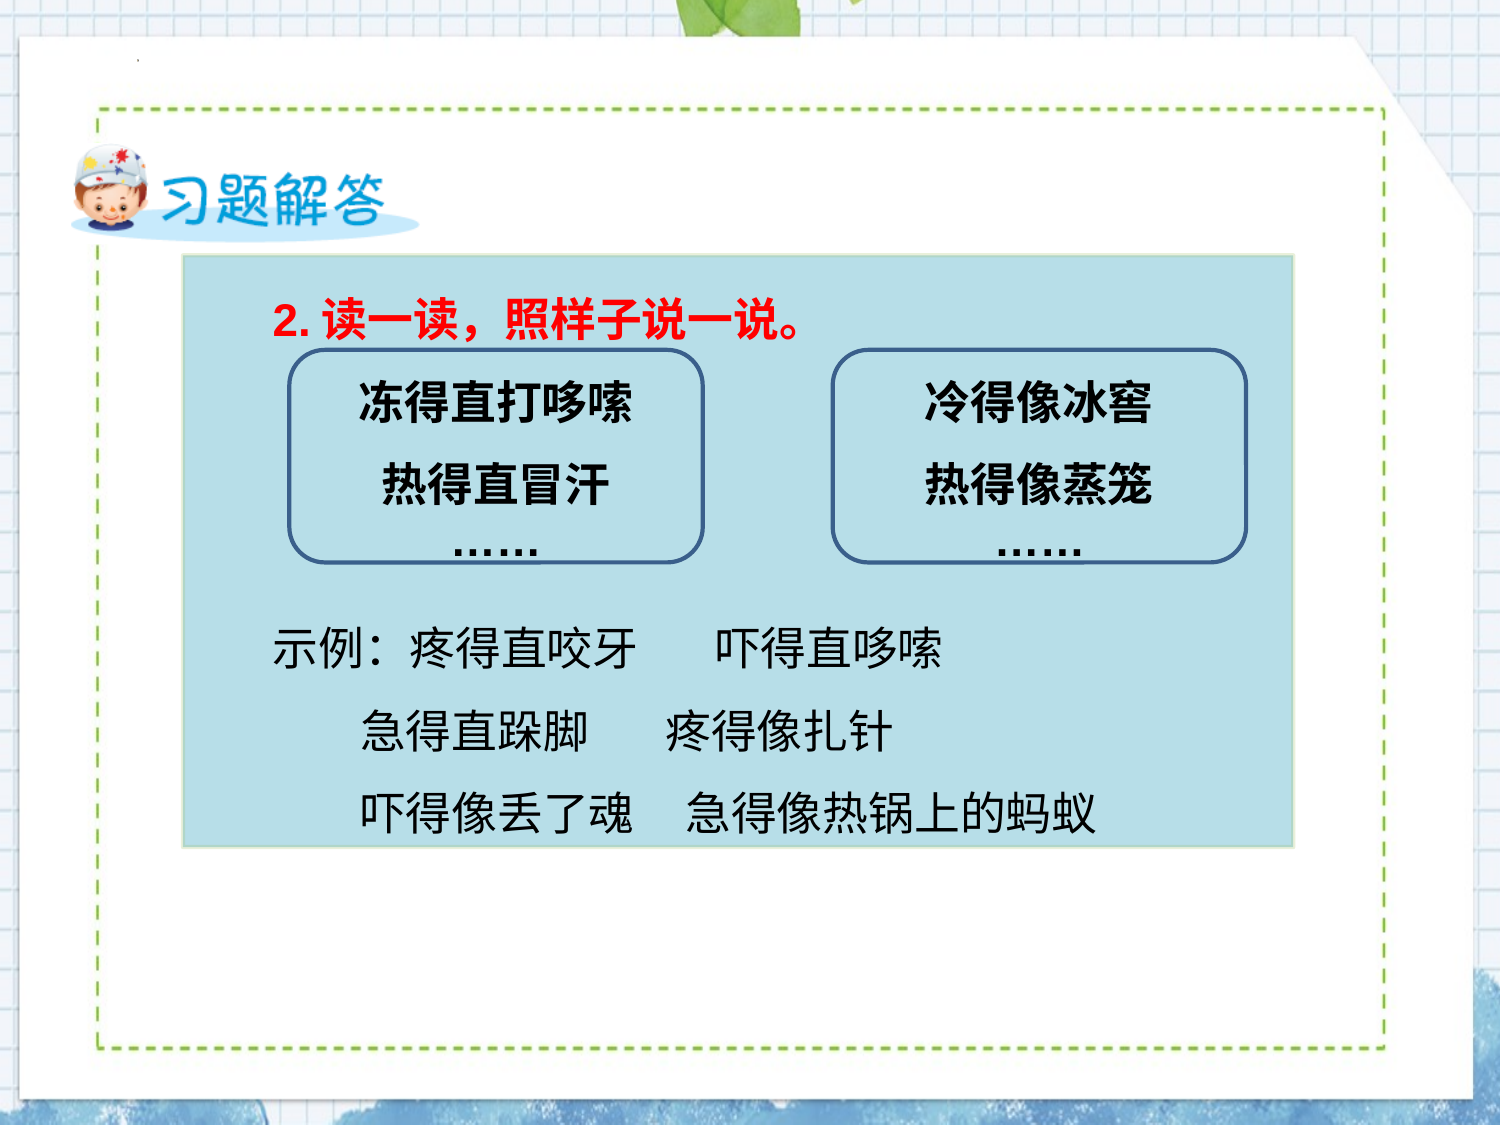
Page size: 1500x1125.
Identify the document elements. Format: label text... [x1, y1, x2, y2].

text_box 2.读一读，照样子说一说。 示例：疼得直咬牙 吓得直哆嗦 急得直跺脚 疼得像扎针 吓得像丢了魂 急得像热锅上的蚂蚁 [181, 253, 1295, 849]
text_box 冻得直打哆嗦 热得直冒汗 …… [287, 347, 705, 565]
picture [0, 0, 1500, 1125]
text_box 冷得像冰窖 热得像蒸笼 …… [830, 347, 1249, 565]
